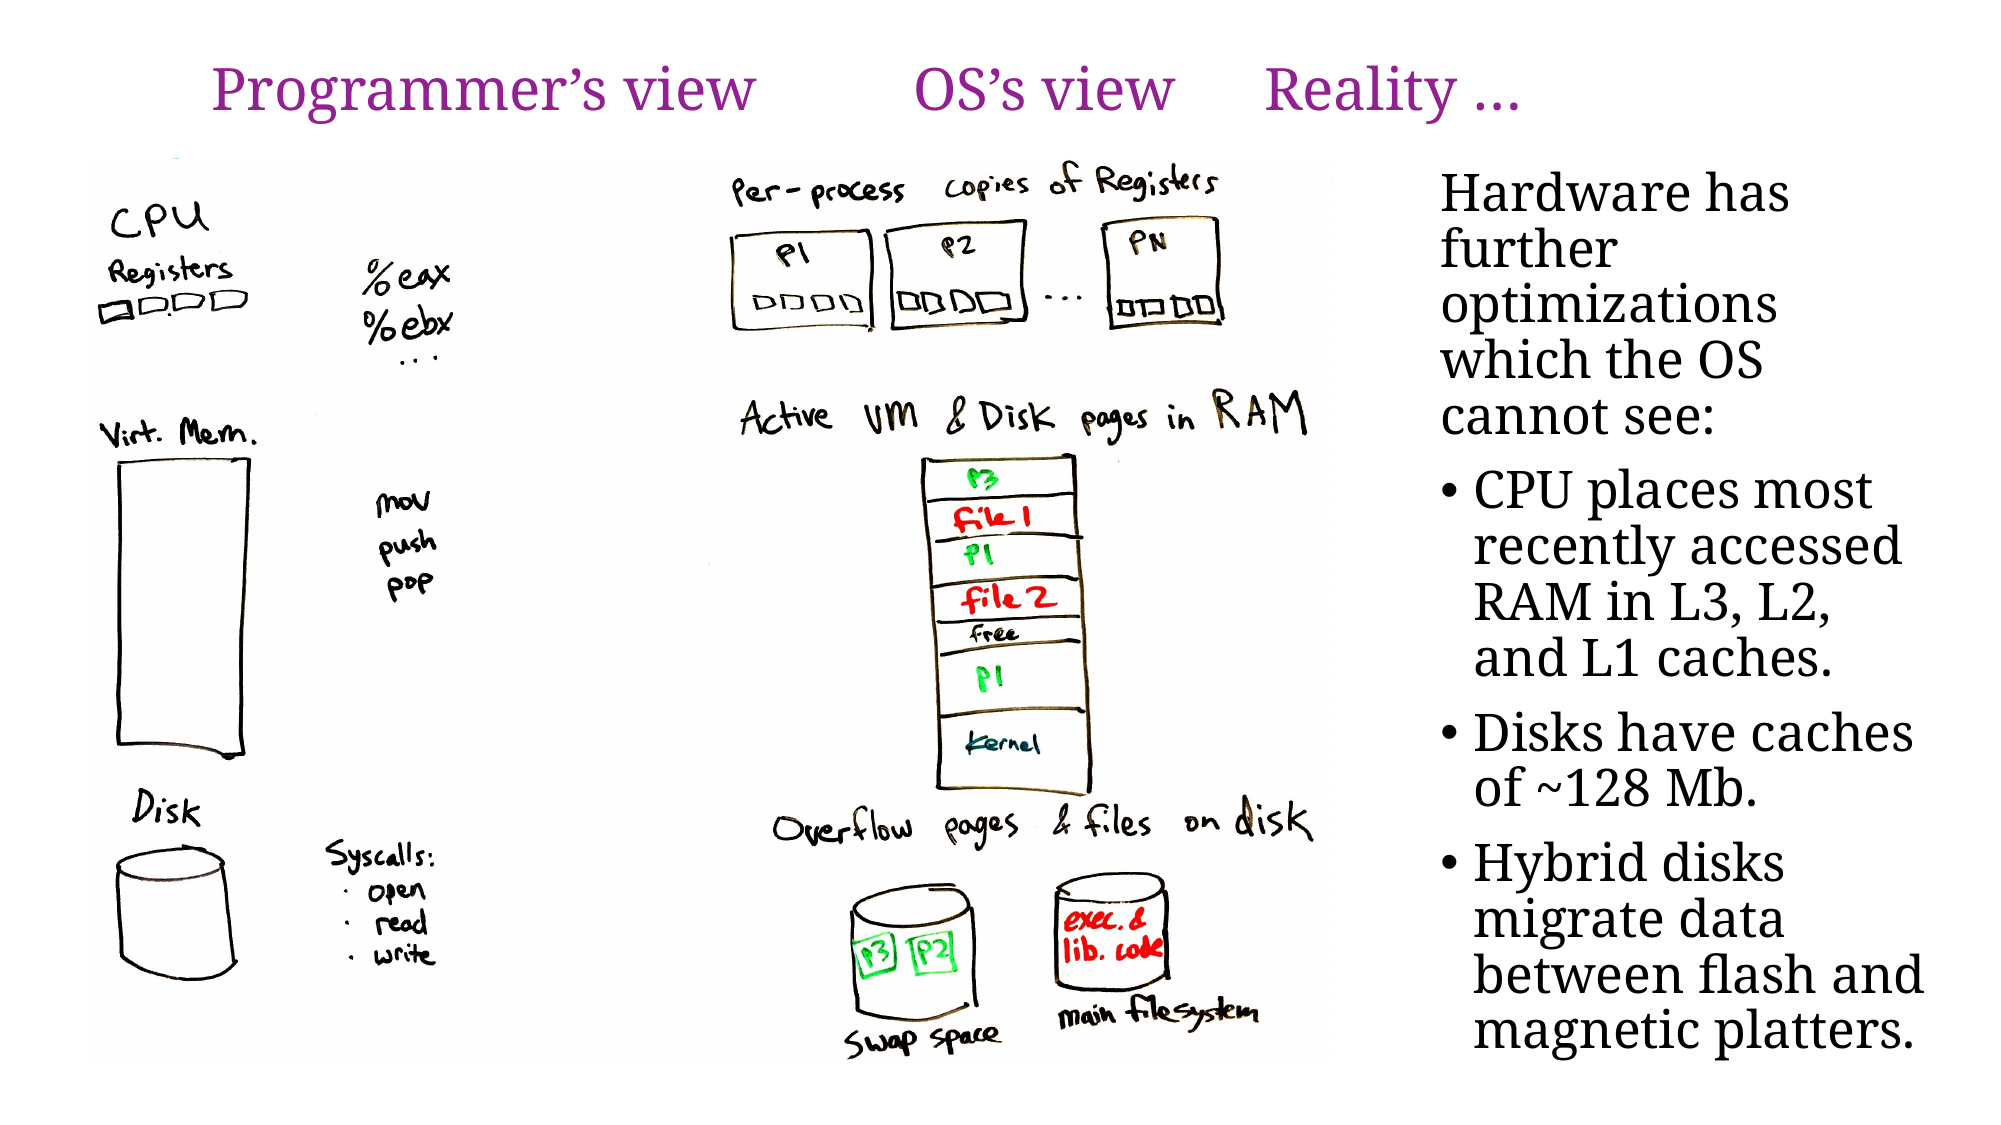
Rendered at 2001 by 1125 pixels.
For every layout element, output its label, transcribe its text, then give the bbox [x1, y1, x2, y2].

title Programmer’s view OS’s view Reality … [43, 25, 1784, 158]
list Hardware has further optimizations which the OS cannot see: CPU places most recently accessed RAM in L3, L2, and L1 caches. Disks have caches of ~128 Mb. Hybrid disks migrate data between flash and magnetic platters. [1425, 159, 1953, 1068]
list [82, 158, 1334, 1068]
